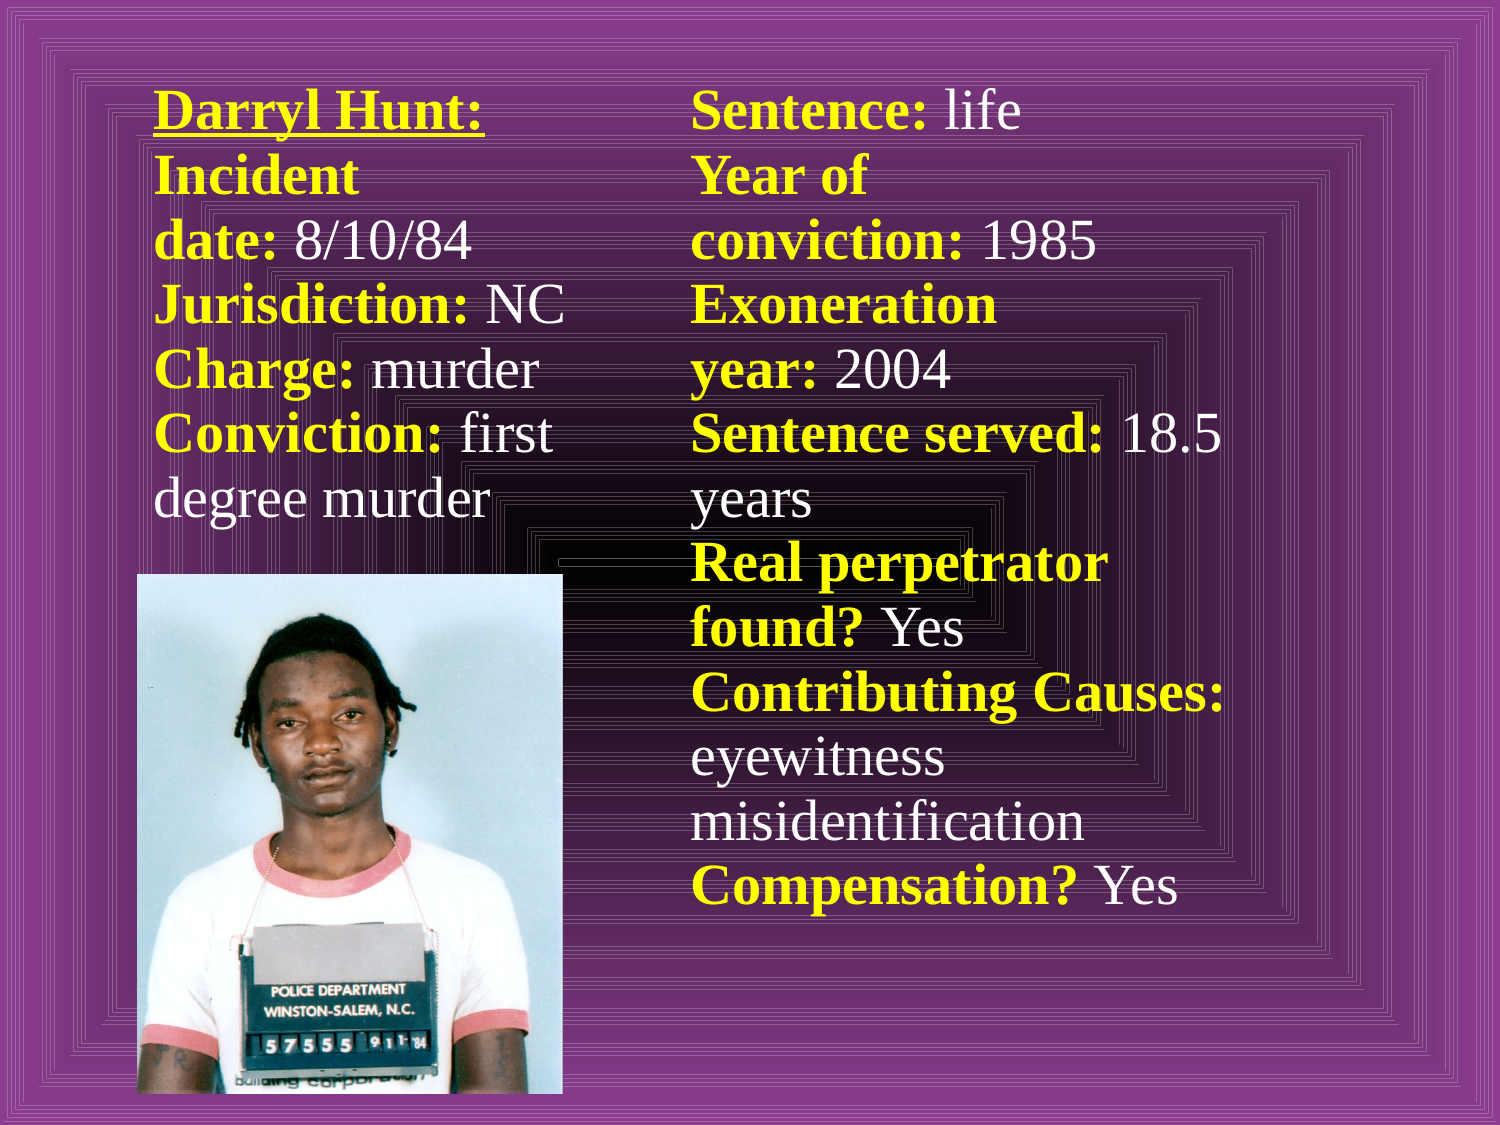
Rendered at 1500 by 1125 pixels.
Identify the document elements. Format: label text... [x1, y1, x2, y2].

picture [137, 574, 563, 1095]
table_header Sentence: life Year of conviction: 1985 Exoneration year: 2004 Sentence served: 18.5 years Real perpetrator found? Yes Contributing Causes: eyewitness misidentification Compensation? Yes [667, 353, 1287, 925]
table_header Darryl Hunt: Incident date: 8/10/84 Jurisdiction: NC Charge: murder Conviction: first degree murder [150, 62, 667, 925]
table_header Sentence: life Year of conviction: 1985 Exoneration year: 2004 Sentence served: 18.5 years Real perpetrator found? Yes Contributing Causes: eyewitness misidentification Compensation? Yes [667, 62, 1287, 352]
